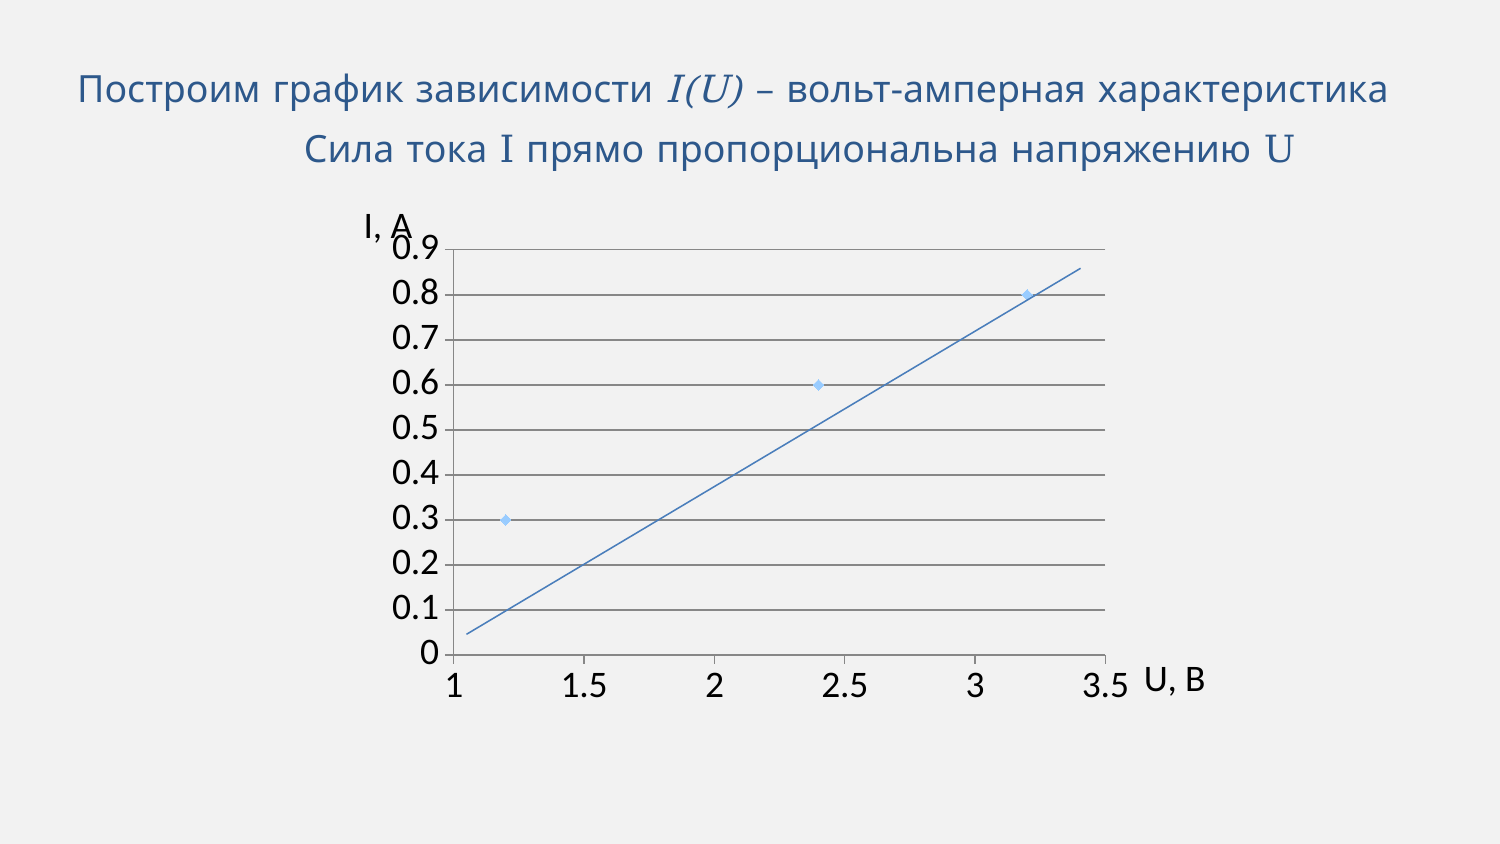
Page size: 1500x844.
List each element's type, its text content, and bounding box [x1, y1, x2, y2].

text_box I, A [348, 193, 428, 254]
text_box Построим график зависимости I(U) – вольт-амперная характеристика [62, 57, 1459, 118]
text_box U, B [1149, 646, 1221, 706]
text_box Сила тока I прямо пропорциональна напряжению U [289, 117, 1500, 178]
chart [376, 220, 1145, 718]
